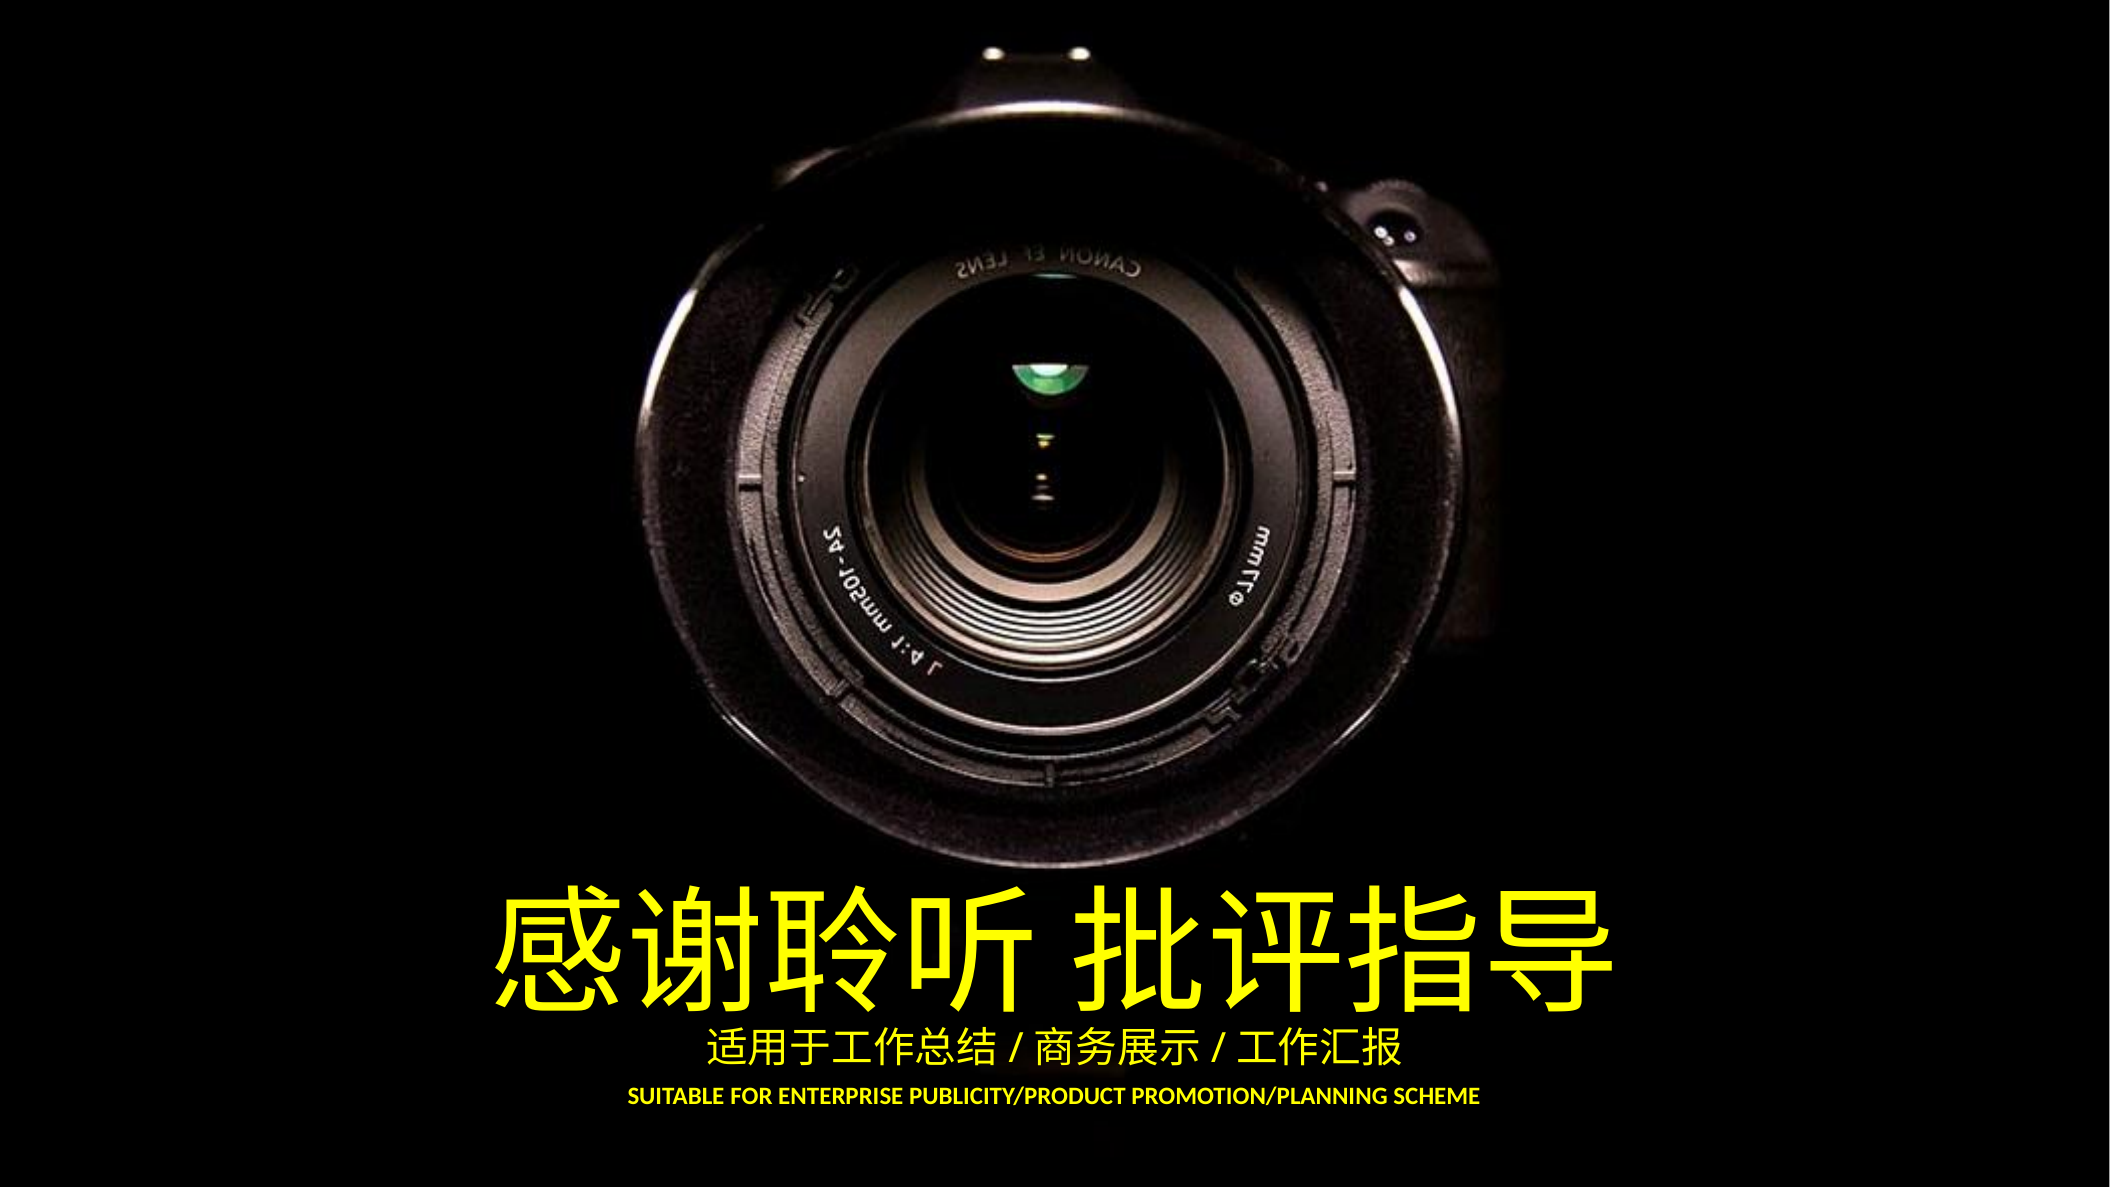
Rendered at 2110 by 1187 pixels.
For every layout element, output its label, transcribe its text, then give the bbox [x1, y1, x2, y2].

text_box Suitable for enterprise publicity/product promotion/planning scheme [594, 1062, 1515, 1117]
text_box 感谢聆听 批评指导 [419, 853, 1690, 1040]
text_box [0, 0, 2110, 1187]
text_box 适用于工作总结/商务展示/工作汇报 [685, 1040, 1425, 1062]
